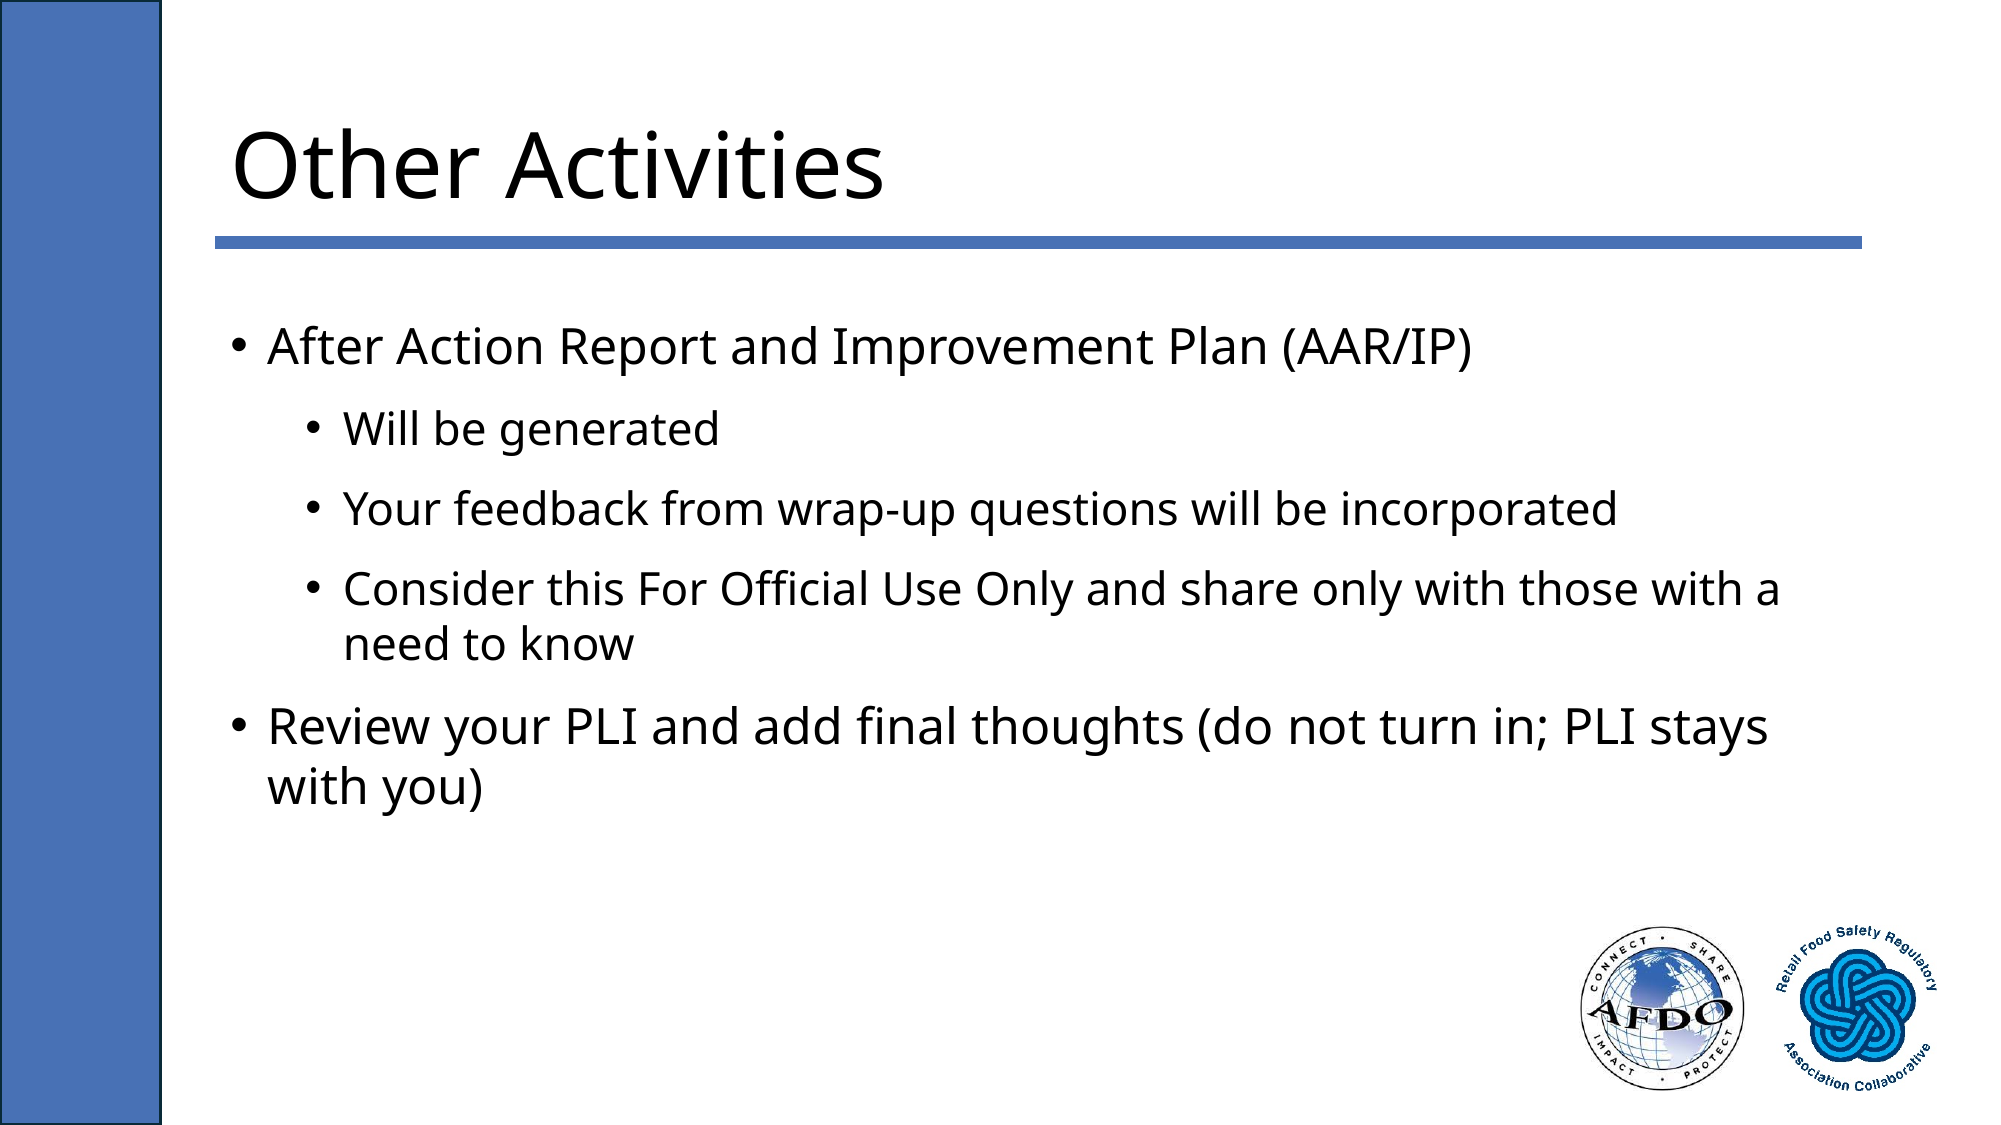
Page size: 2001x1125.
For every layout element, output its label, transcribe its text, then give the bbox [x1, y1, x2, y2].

picture [1776, 925, 1937, 1091]
list After Action Report and Improvement Plan (AAR/IP) Will be generated Your feedback from wrap-up questions will be incorporated Consider this For Official Use Only and share only with those with a need to know Review your PLI and add final thoughts (do not turn in; PLI stays with you) [215, 306, 1863, 767]
title Other Activities [215, 110, 1863, 227]
picture [1579, 925, 1745, 1091]
